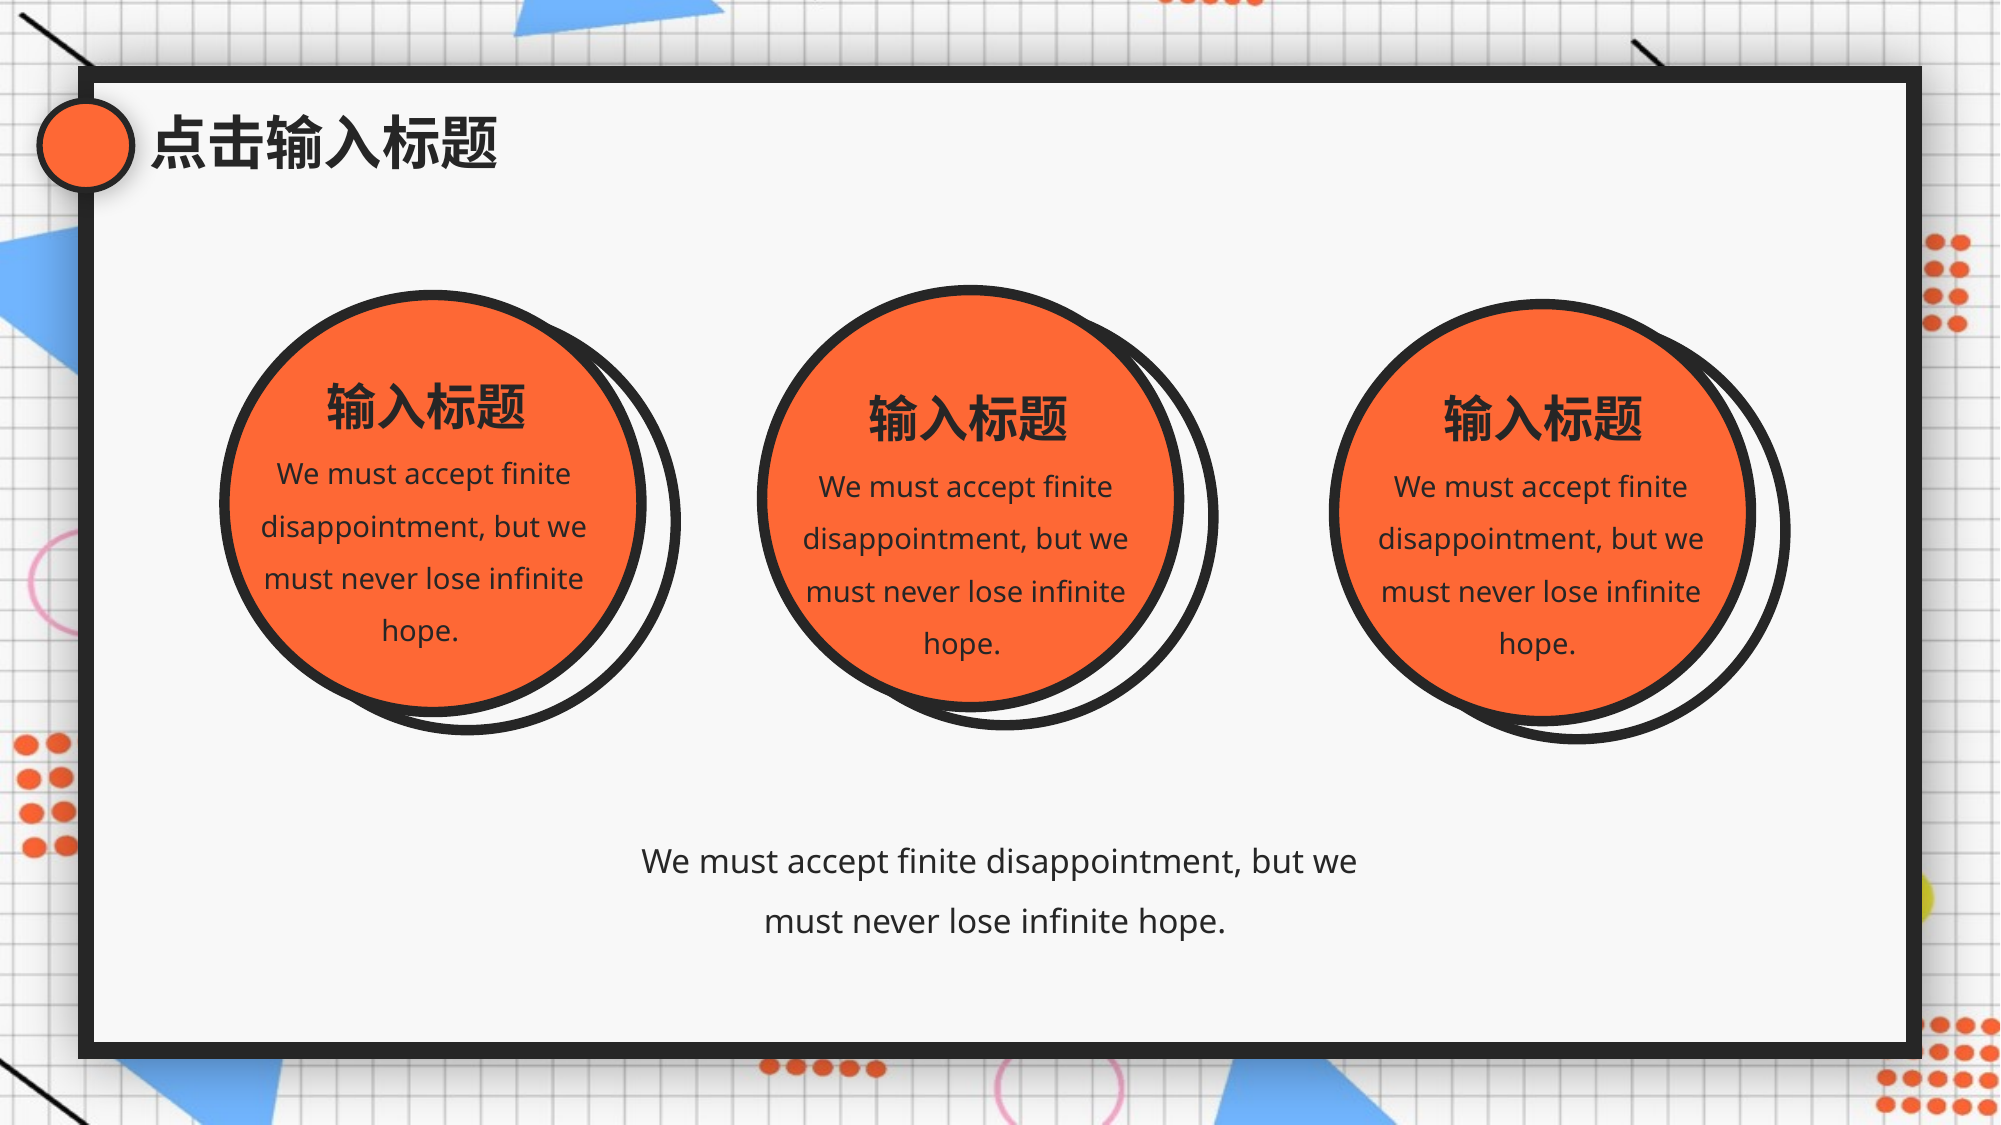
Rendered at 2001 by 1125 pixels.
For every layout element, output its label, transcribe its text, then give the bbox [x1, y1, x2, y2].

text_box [762, 290, 1214, 726]
text_box [85, 73, 1915, 1051]
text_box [1334, 304, 1786, 740]
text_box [39, 99, 516, 191]
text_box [224, 295, 676, 731]
picture [0, 0, 2001, 1125]
text_box We must accept finite disappointment, but we must never lose infinite hope. [609, 812, 1391, 948]
